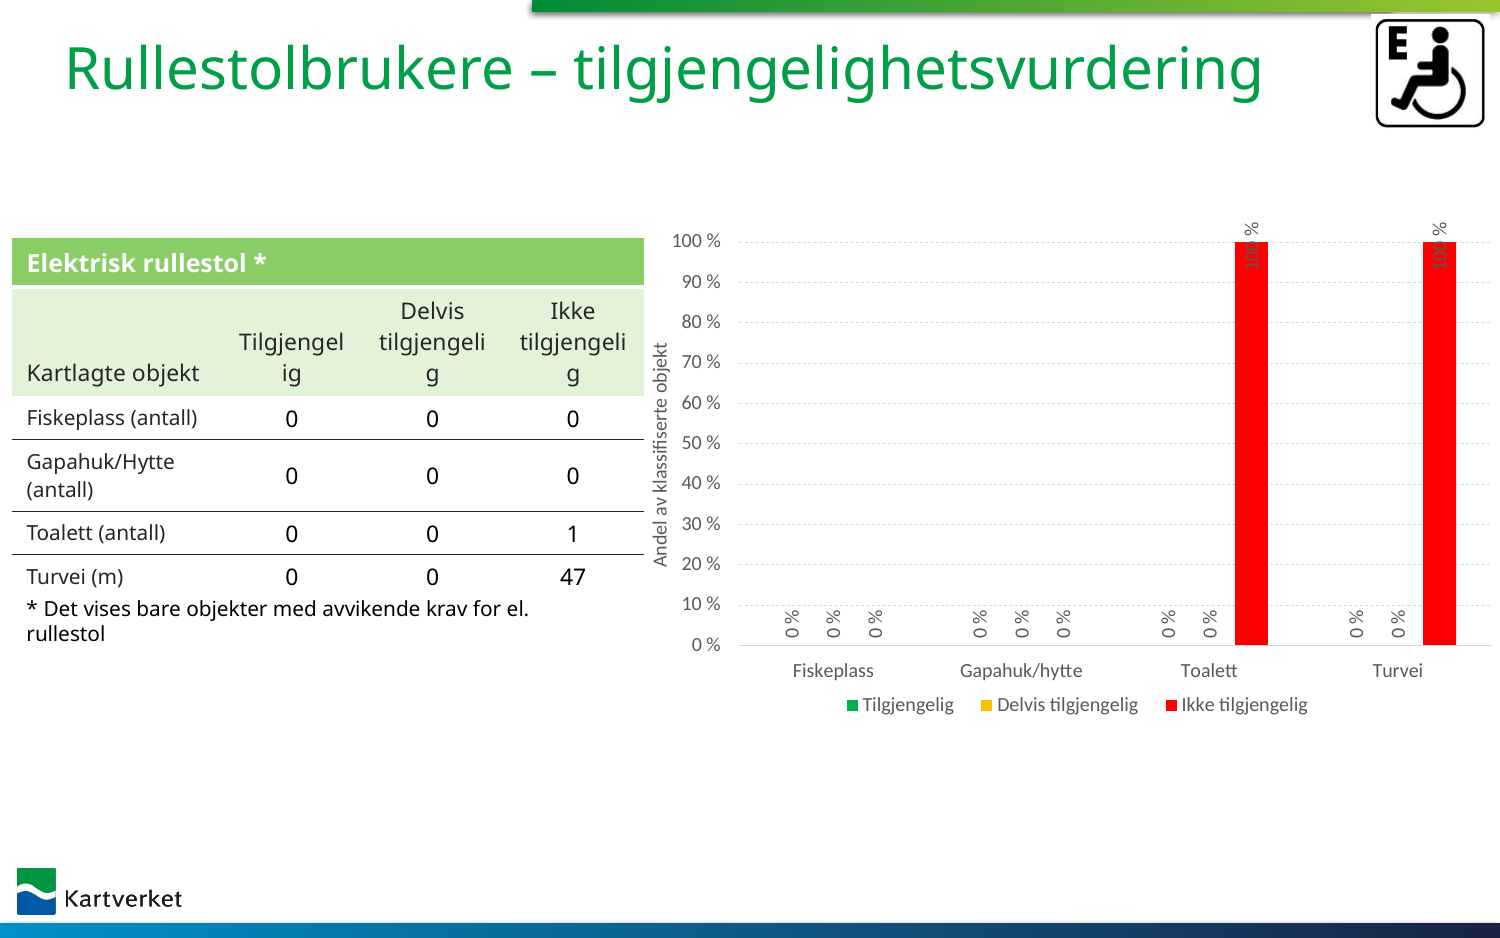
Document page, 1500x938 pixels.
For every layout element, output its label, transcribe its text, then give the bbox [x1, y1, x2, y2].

table_header Elektrisk rullestol * [12, 238, 638, 285]
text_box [1371, 13, 1491, 133]
table_cell 0 [503, 440, 638, 511]
table_cell Fiskeplass (antall) [12, 396, 222, 439]
table_cell Toalett (antall) [12, 512, 222, 554]
text_box Rullestolbrukere – tilgjengelighetsvurdering [49, 12, 1372, 109]
table_cell 0 [222, 440, 362, 511]
table_cell Ikke tilgjengelig [503, 289, 638, 396]
table_cell 0 [362, 440, 503, 511]
table_cell 0 [222, 555, 362, 588]
table_cell Delvis tilgjengelig [362, 289, 503, 396]
table_cell 0 [503, 396, 638, 439]
text_box * Det vises bare objekter med avvikende krav for el. rullestol [11, 588, 597, 653]
table_cell 0 [222, 396, 362, 439]
table_cell Gapahuk/Hytte (antall) [12, 440, 222, 511]
table_cell 47 [503, 555, 638, 598]
table_cell 0 [362, 555, 503, 588]
table_cell 1 [503, 512, 638, 554]
table_cell Kartlagte objekt [12, 289, 222, 396]
table_cell Turvei (m) [12, 555, 222, 588]
table_cell 0 [222, 512, 362, 554]
picture [643, 218, 1500, 728]
table_cell 0 [362, 512, 503, 554]
table_cell Tilgjengelig [222, 289, 362, 396]
table_cell 0 [362, 396, 503, 439]
